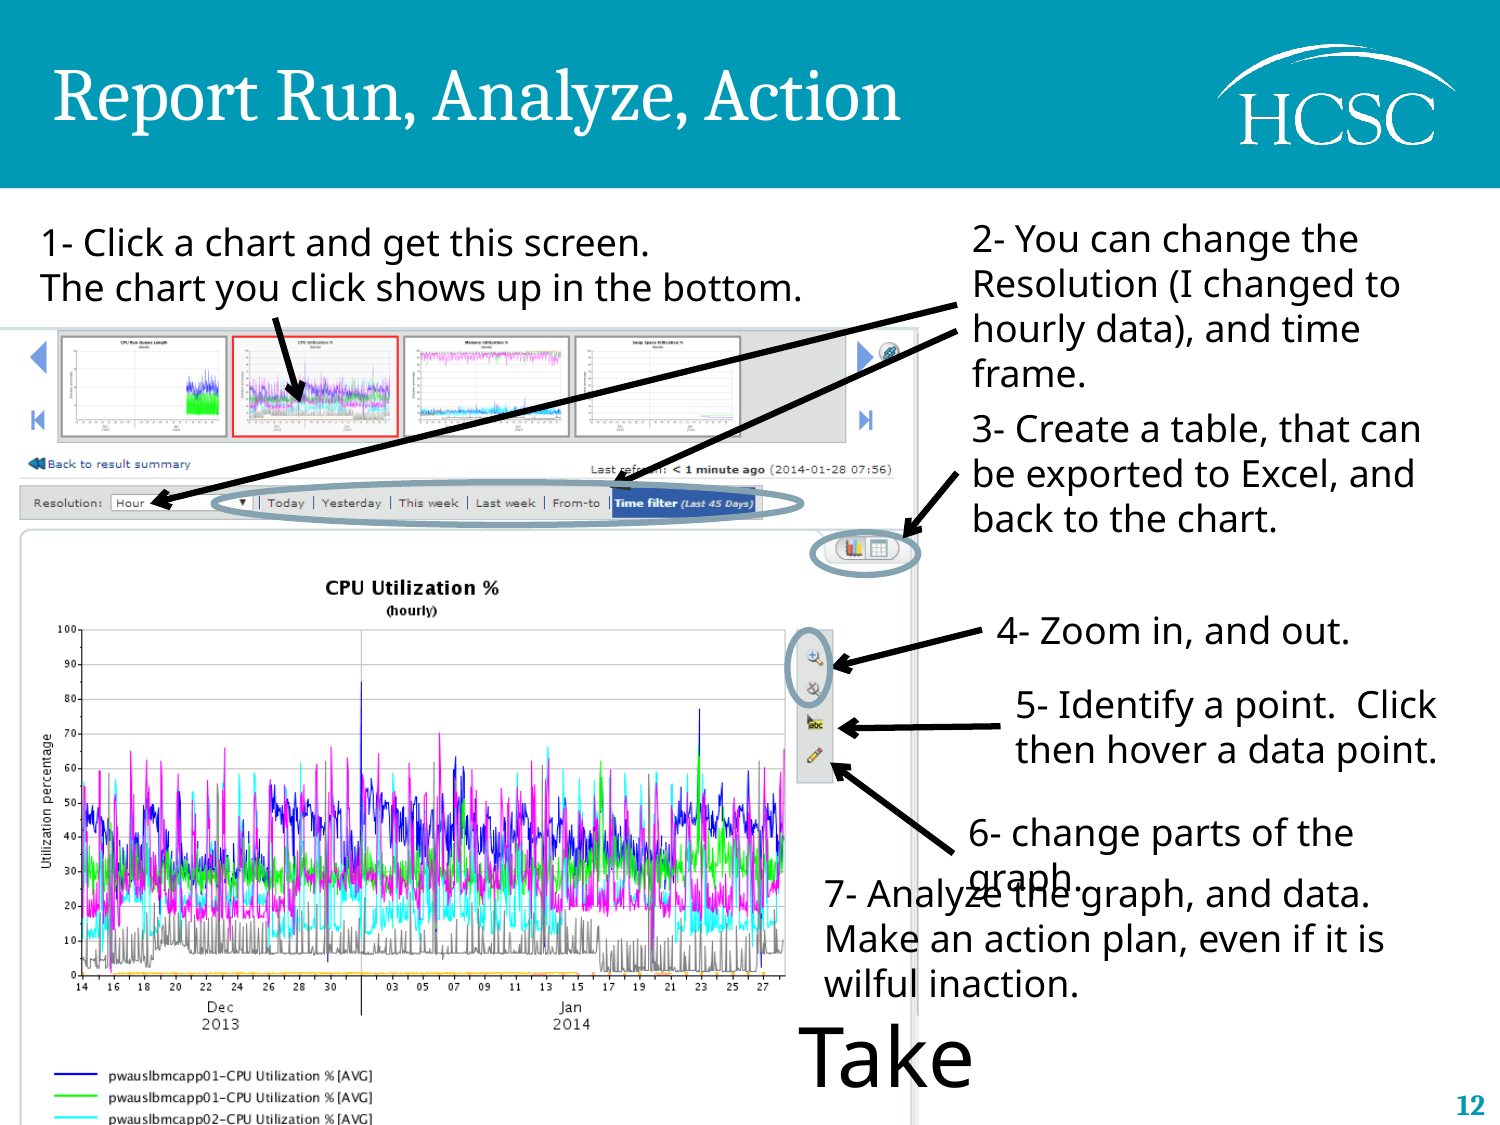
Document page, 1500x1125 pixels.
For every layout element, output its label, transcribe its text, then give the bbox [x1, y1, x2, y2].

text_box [829, 762, 954, 832]
title Report Run, Analyze, Action [37, 0, 1278, 181]
text_box 6- change parts of the graph. [953, 801, 1434, 862]
text_box 3- Create a table, that can be exported to Excel, and back to the chart. [956, 397, 1438, 548]
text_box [609, 330, 958, 488]
text_box Take Action! [923, 996, 1264, 1125]
picture [0, 0, 1500, 1125]
text_box 2- You can change the Resolution (I changed to hourly data), and time frame. [957, 207, 1481, 402]
text_box 7- Analyze the graph, and data. Make an action plan, even if it is wilful inaction. [923, 862, 1463, 1013]
text_box 5- Identify a point. Click then hover a data point. [1000, 673, 1481, 779]
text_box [902, 473, 958, 539]
text_box 4- Zoom in, and out. [981, 599, 1463, 660]
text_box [149, 282, 958, 504]
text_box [829, 629, 983, 668]
text_box 1- Click a chart and get this screen. The chart you click shows up in the bottom. [24, 211, 861, 317]
